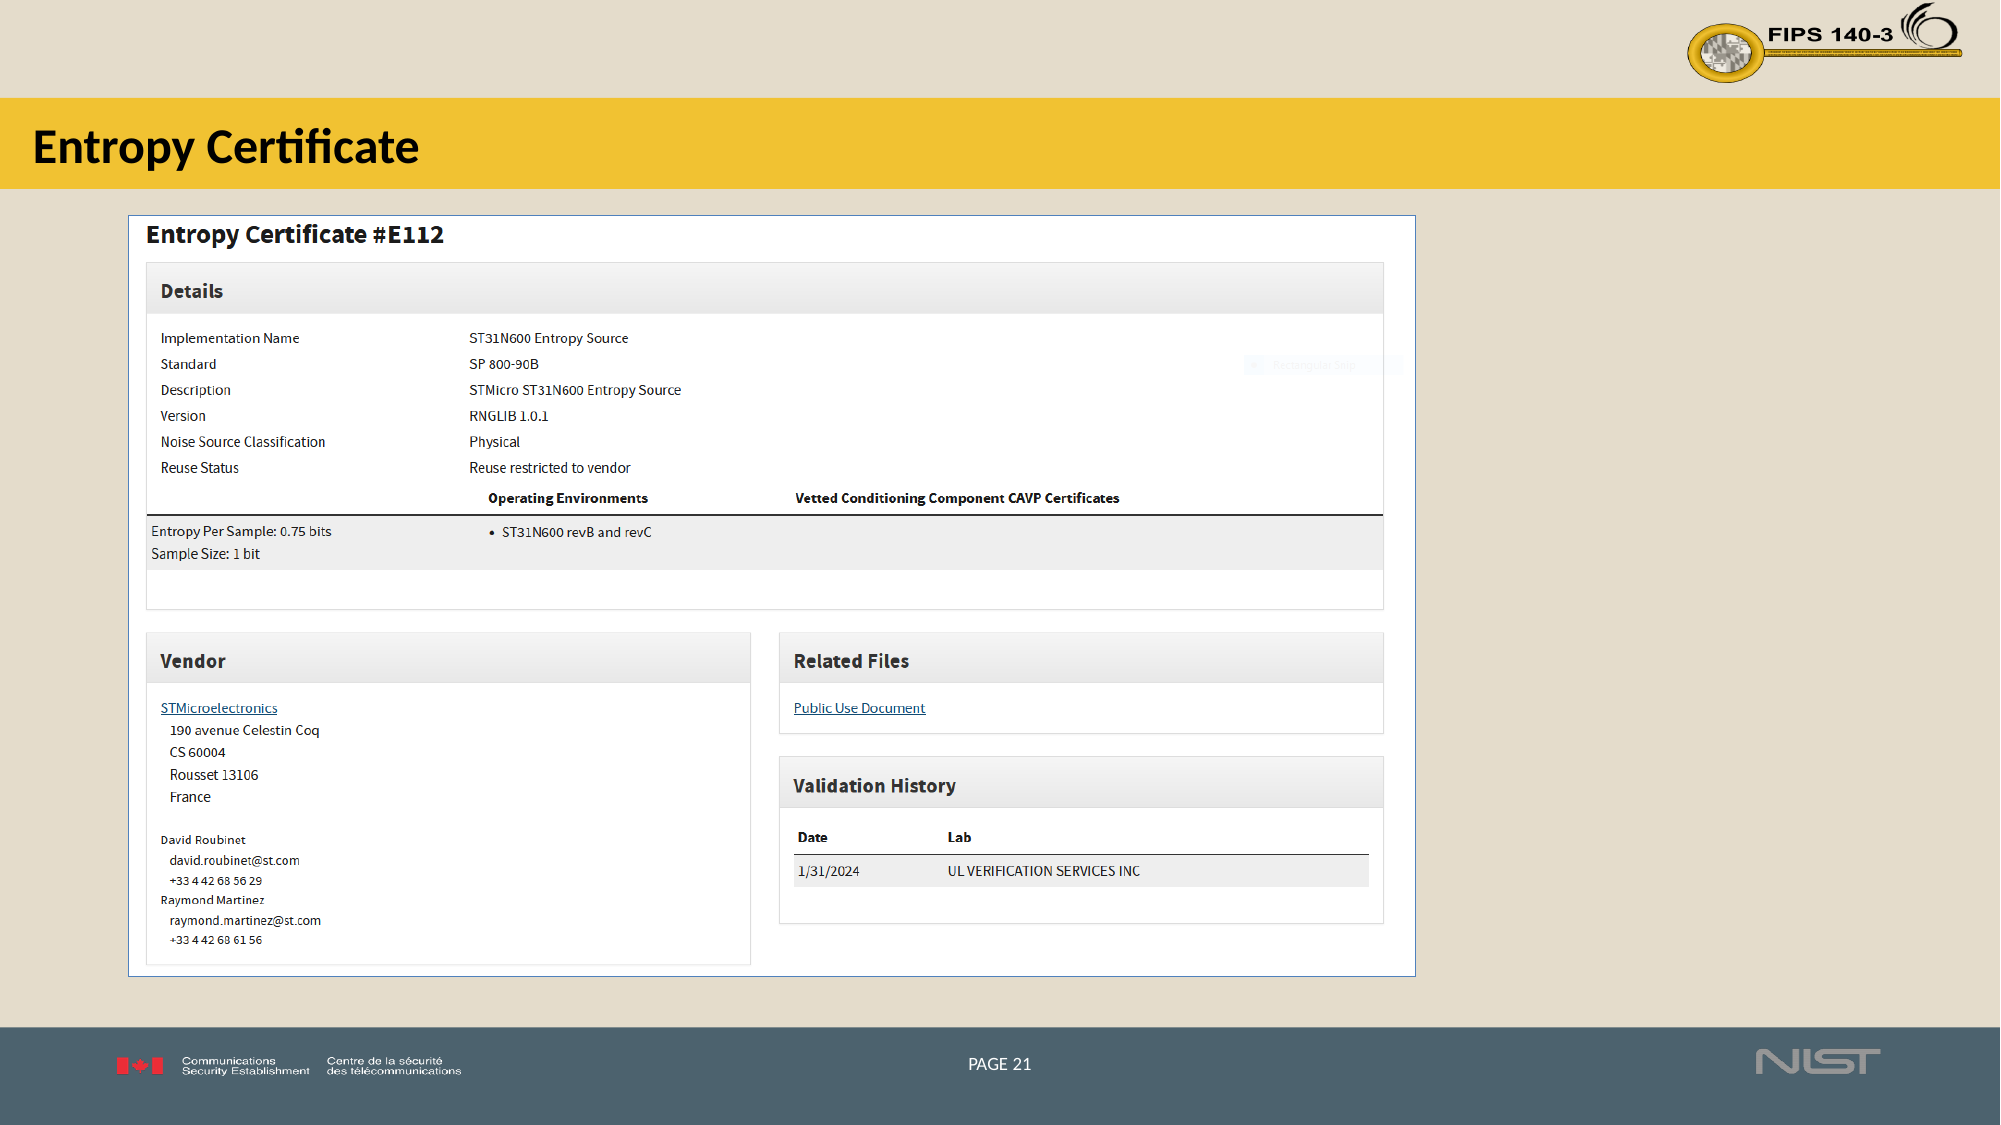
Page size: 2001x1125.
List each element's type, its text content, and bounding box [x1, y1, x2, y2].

picture [1748, 1043, 1886, 1079]
title Entropy Certificate [0, 97, 2000, 189]
picture [117, 1057, 461, 1076]
picture [1672, 0, 2000, 97]
picture [128, 215, 1416, 977]
